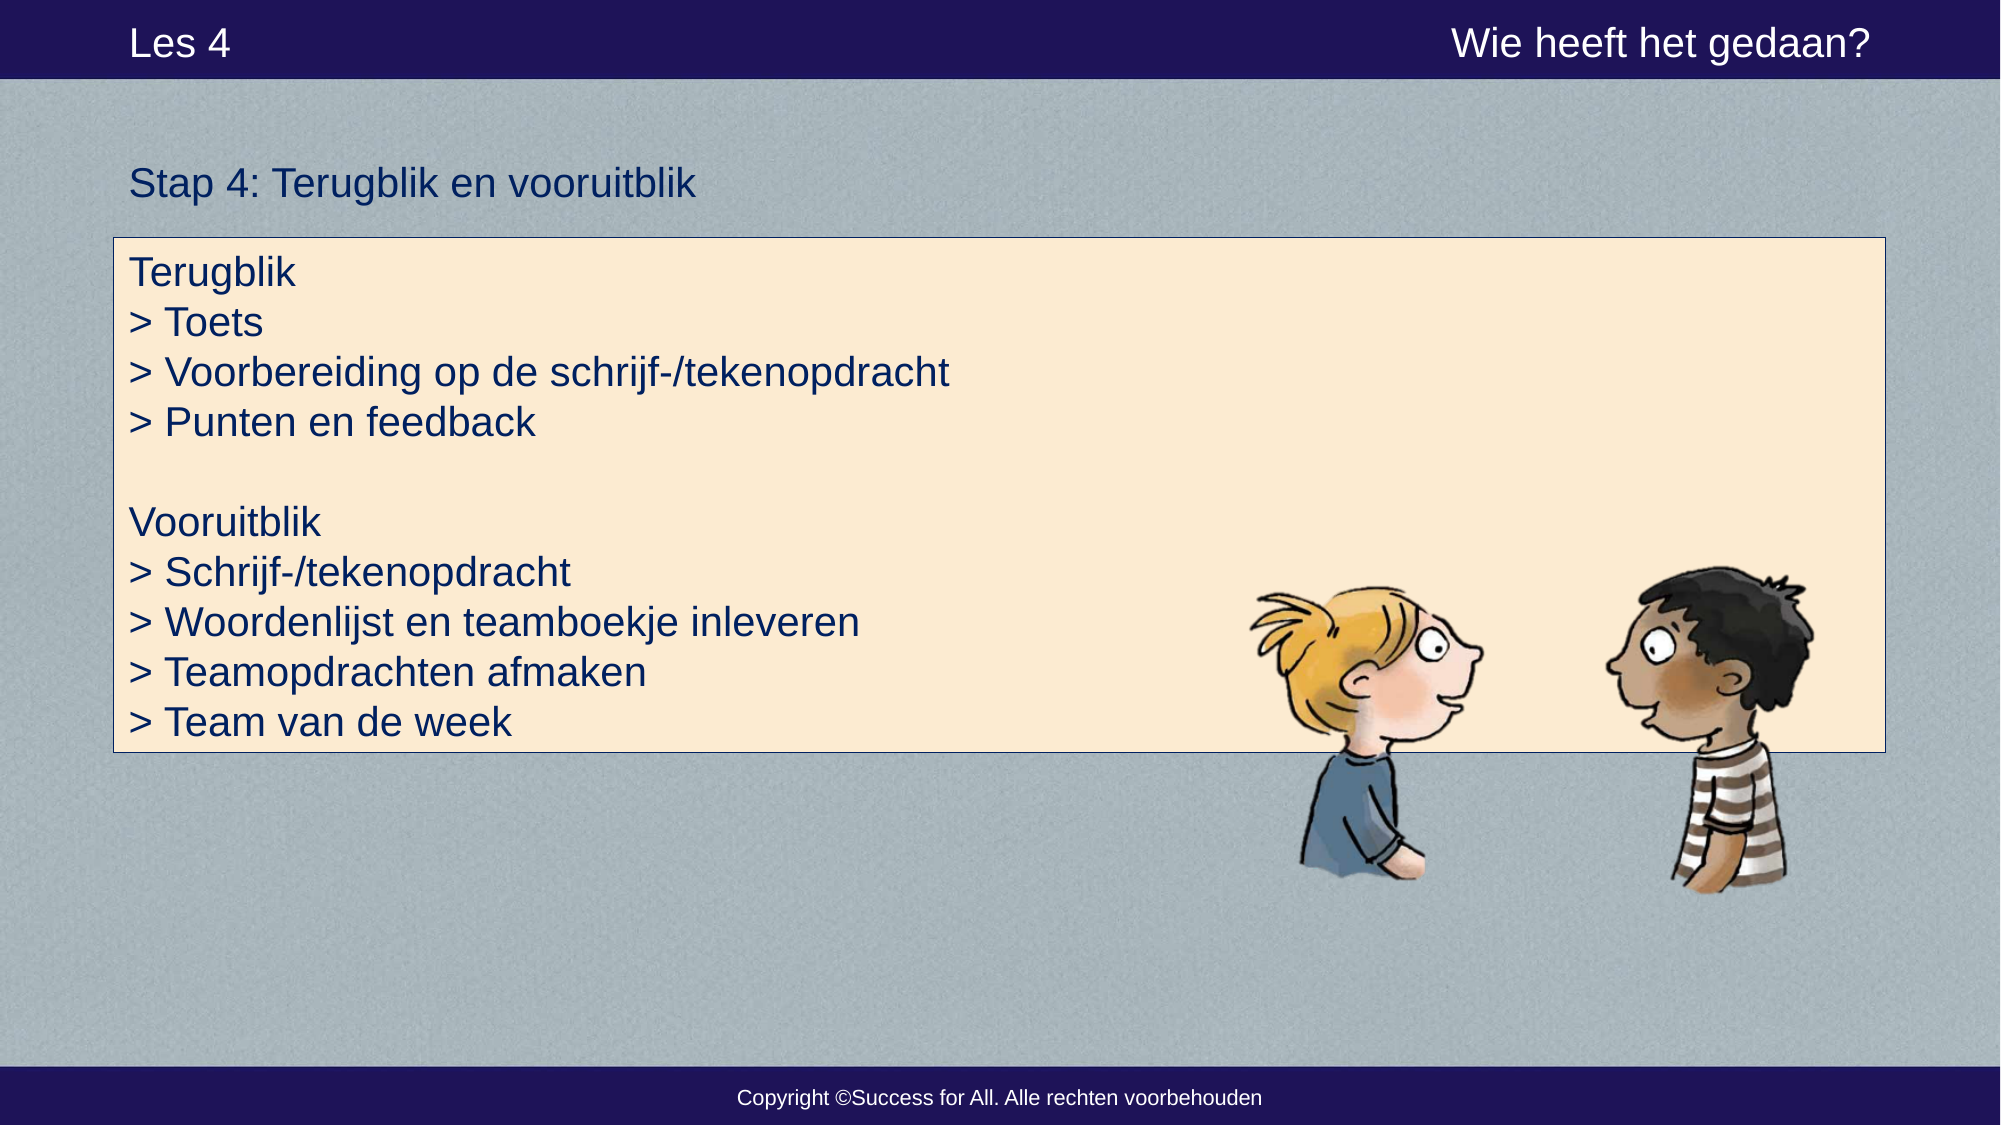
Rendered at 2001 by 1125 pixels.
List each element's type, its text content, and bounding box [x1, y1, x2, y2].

text_box Terugblik > Toets > Voorbereiding op de schrijf-/tekenopdracht > Punten en feedback Vooruitblik > Schrijf-/tekenopdracht > Woordenlijst en teamboekje inleveren > Teamopdrachten afmaken > Team van de week [113, 237, 1886, 753]
text_box Stap 4: Terugblik en vooruitblik [113, 148, 1635, 214]
text_box Wie heeft het gedaan? [999, 8, 1886, 73]
text_box Les 4 [114, 8, 354, 73]
text_box Copyright ©Success for All. Alle rechten voorbehouden [0, 1076, 2000, 1125]
picture [0, 0, 2001, 1125]
